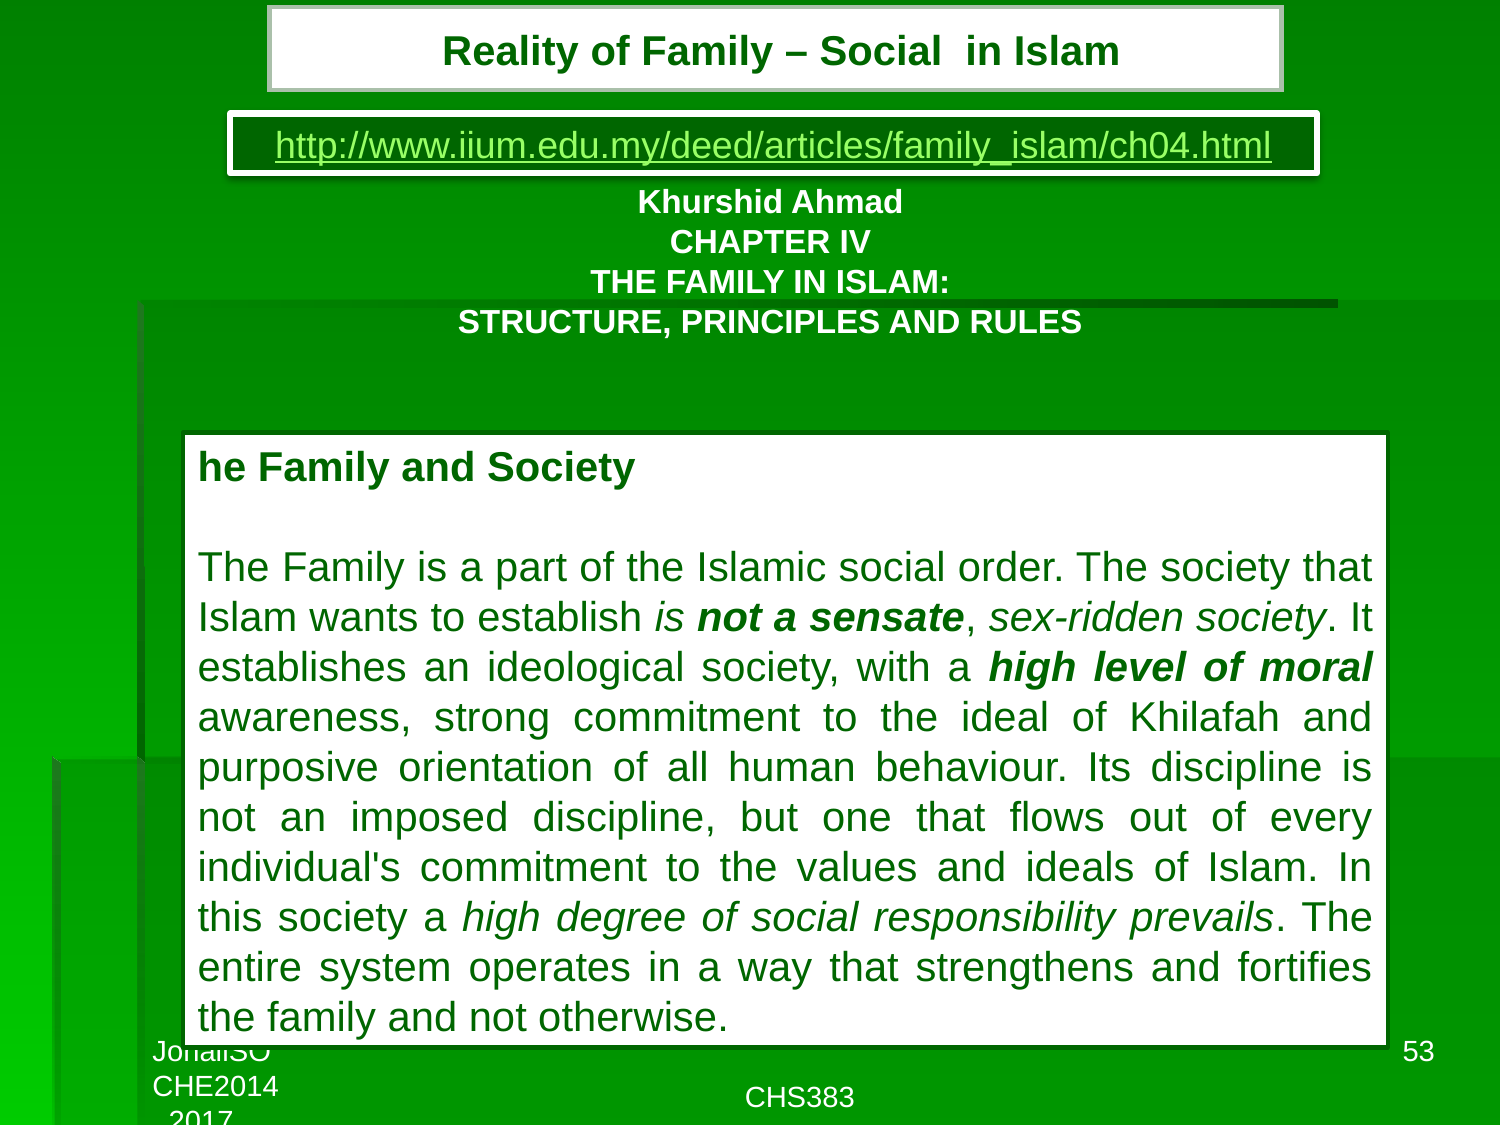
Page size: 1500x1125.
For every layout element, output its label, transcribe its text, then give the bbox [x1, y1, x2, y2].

text_box Khurshid Ahmad CHAPTER IV THE FAMILY IN ISLAM: STRUCTURE, PRINCIPLES AND RULES [395, 172, 1146, 348]
slide_number JohaliSOCHE2014_2017 [137, 1024, 305, 1103]
slide_number 53 [1137, 1024, 1451, 1103]
text_box http://www.iium.edu.my/deed/articles/family_islam/ch04.html [227, 110, 1320, 176]
footer CHS383 [562, 1070, 1038, 1125]
text_box he Family and Society The Family is a part of the Islamic social order. The society that Islam wants to establish is not a sensate, sex-ridden society. It establishes an ideological society, with a high level of moral awareness, strong commitment to the ideal of Khilafah and purposive orientation of all human behaviour. Its discipline is not an imposed discipline, but one that flows out of every individual's commitment to the values and ideals of Islam. In this society a high degree of social responsibility prevails. The entire system operates in a way that strengthens and fortifies the family and not otherwise. [181, 430, 1390, 1050]
title Reality of Family – Social in Islam [267, 5, 1284, 92]
